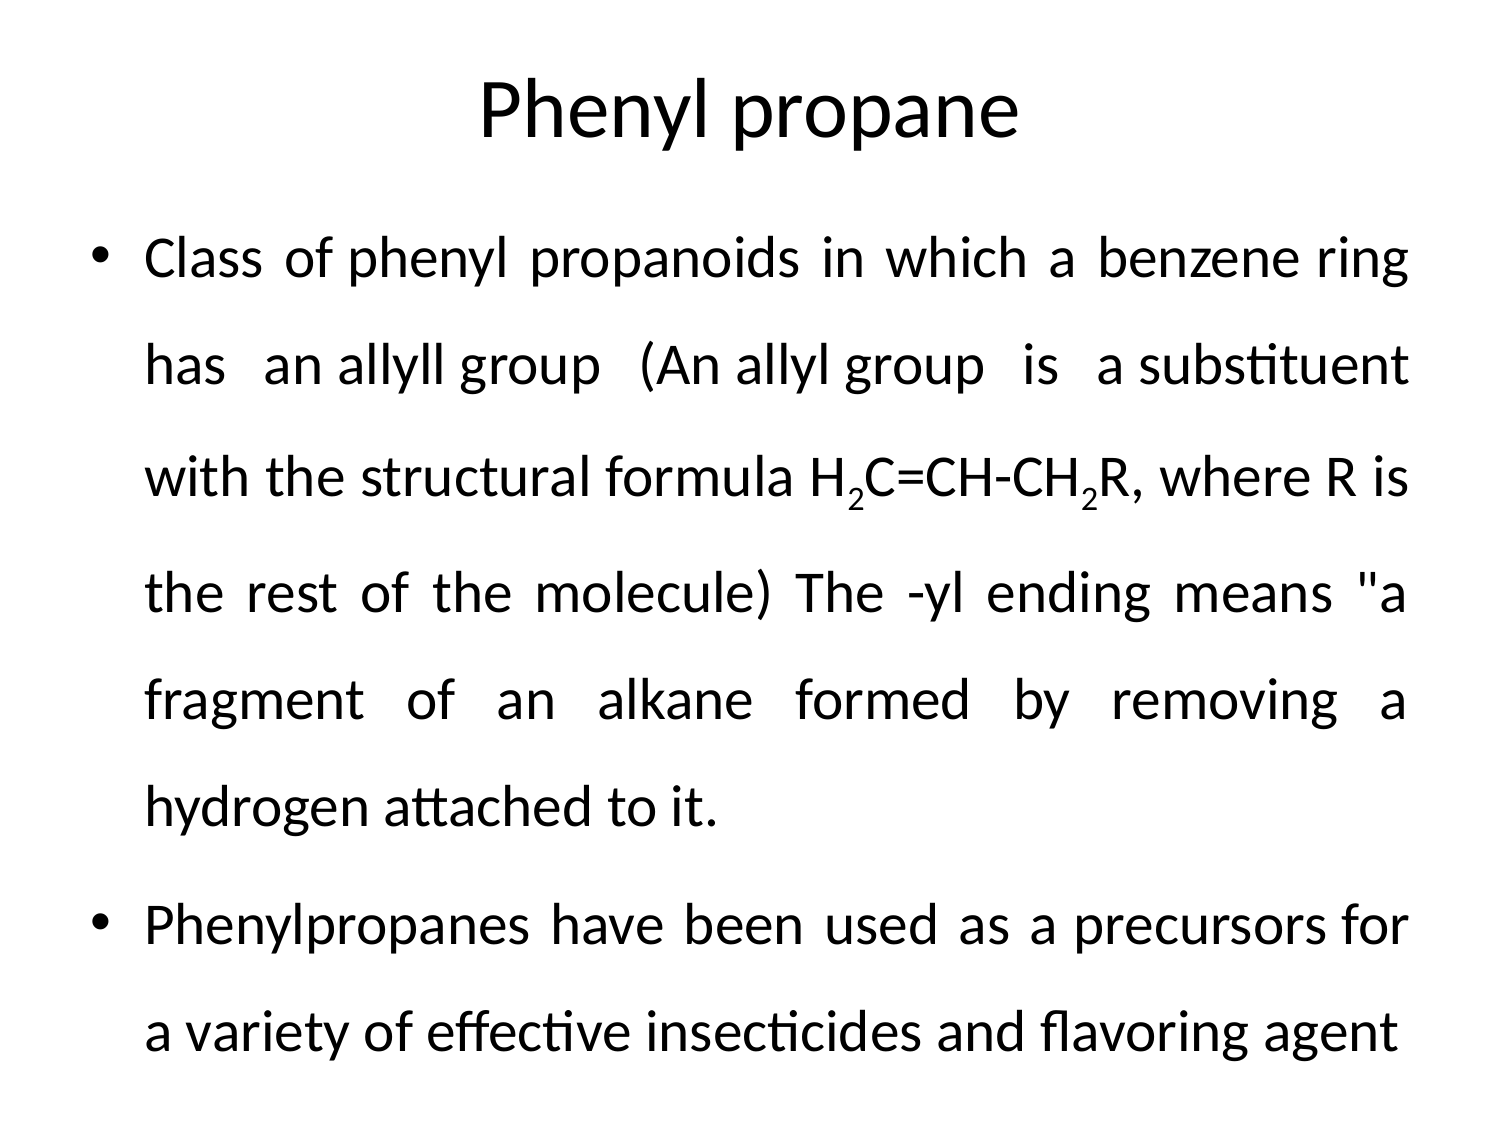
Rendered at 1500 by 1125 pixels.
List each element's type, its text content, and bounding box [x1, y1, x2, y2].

title Phenyl propane [75, 45, 1425, 163]
list Class of phenyl propanoids in which a benzene ring has an allyll group (An allyl group is a substituent with the structural formula H2C=CH-CH2R, where R is the rest of the molecule) The -yl ending means "a fragment of an alkane formed by removing a hydrogen attached to it. Phenylpropanes have been used as a precursors for a variety of effective insecticides and flavoring agent [75, 174, 1425, 1088]
